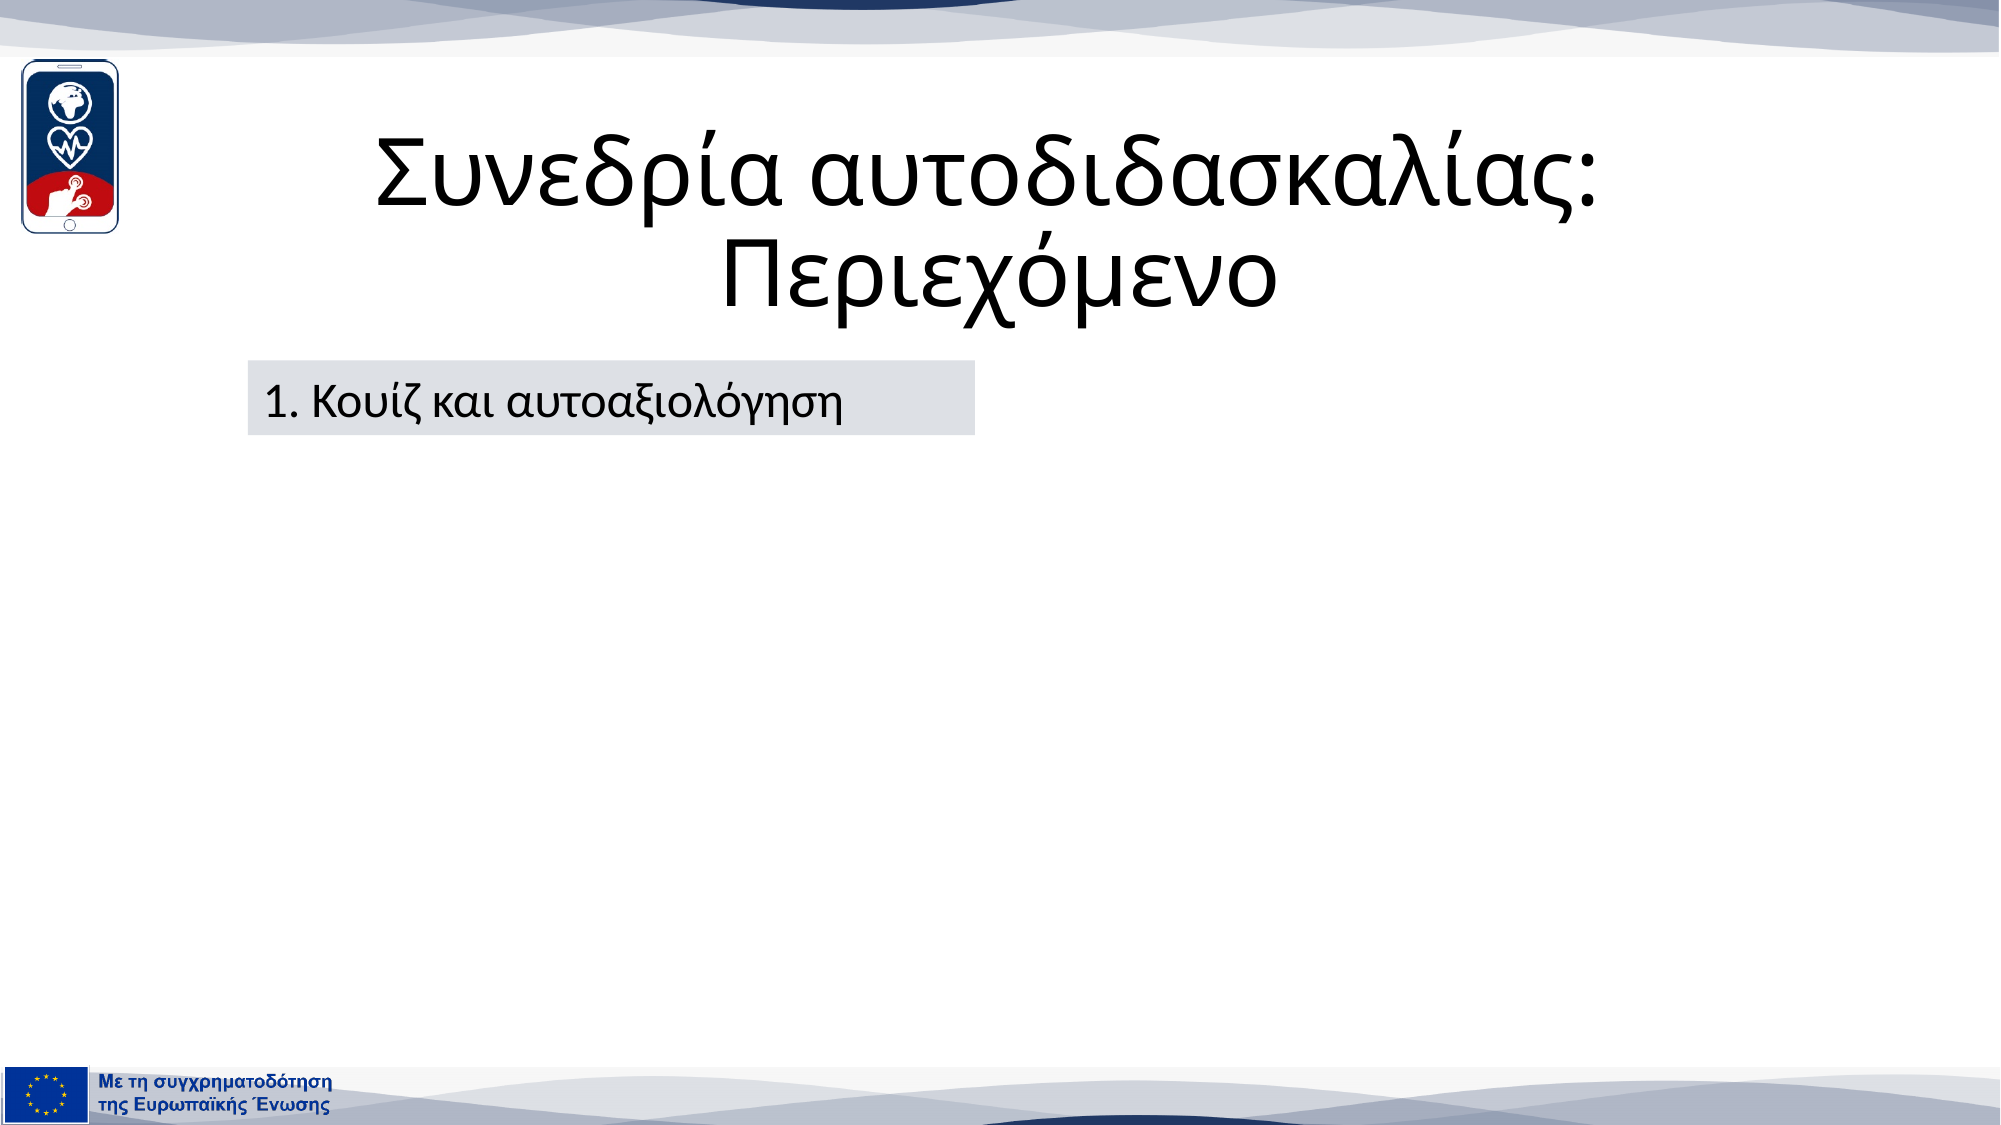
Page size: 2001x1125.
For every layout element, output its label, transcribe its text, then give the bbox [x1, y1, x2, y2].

title Συνεδρία αυτοδιδασκαλίας: Περιεχόμενο [137, 116, 1863, 334]
picture [0, 0, 1999, 57]
picture [21, 59, 119, 234]
picture [0, 1062, 2001, 1125]
text_box 1. Κουίζ και αυτοαξιολόγηση [247, 360, 975, 436]
